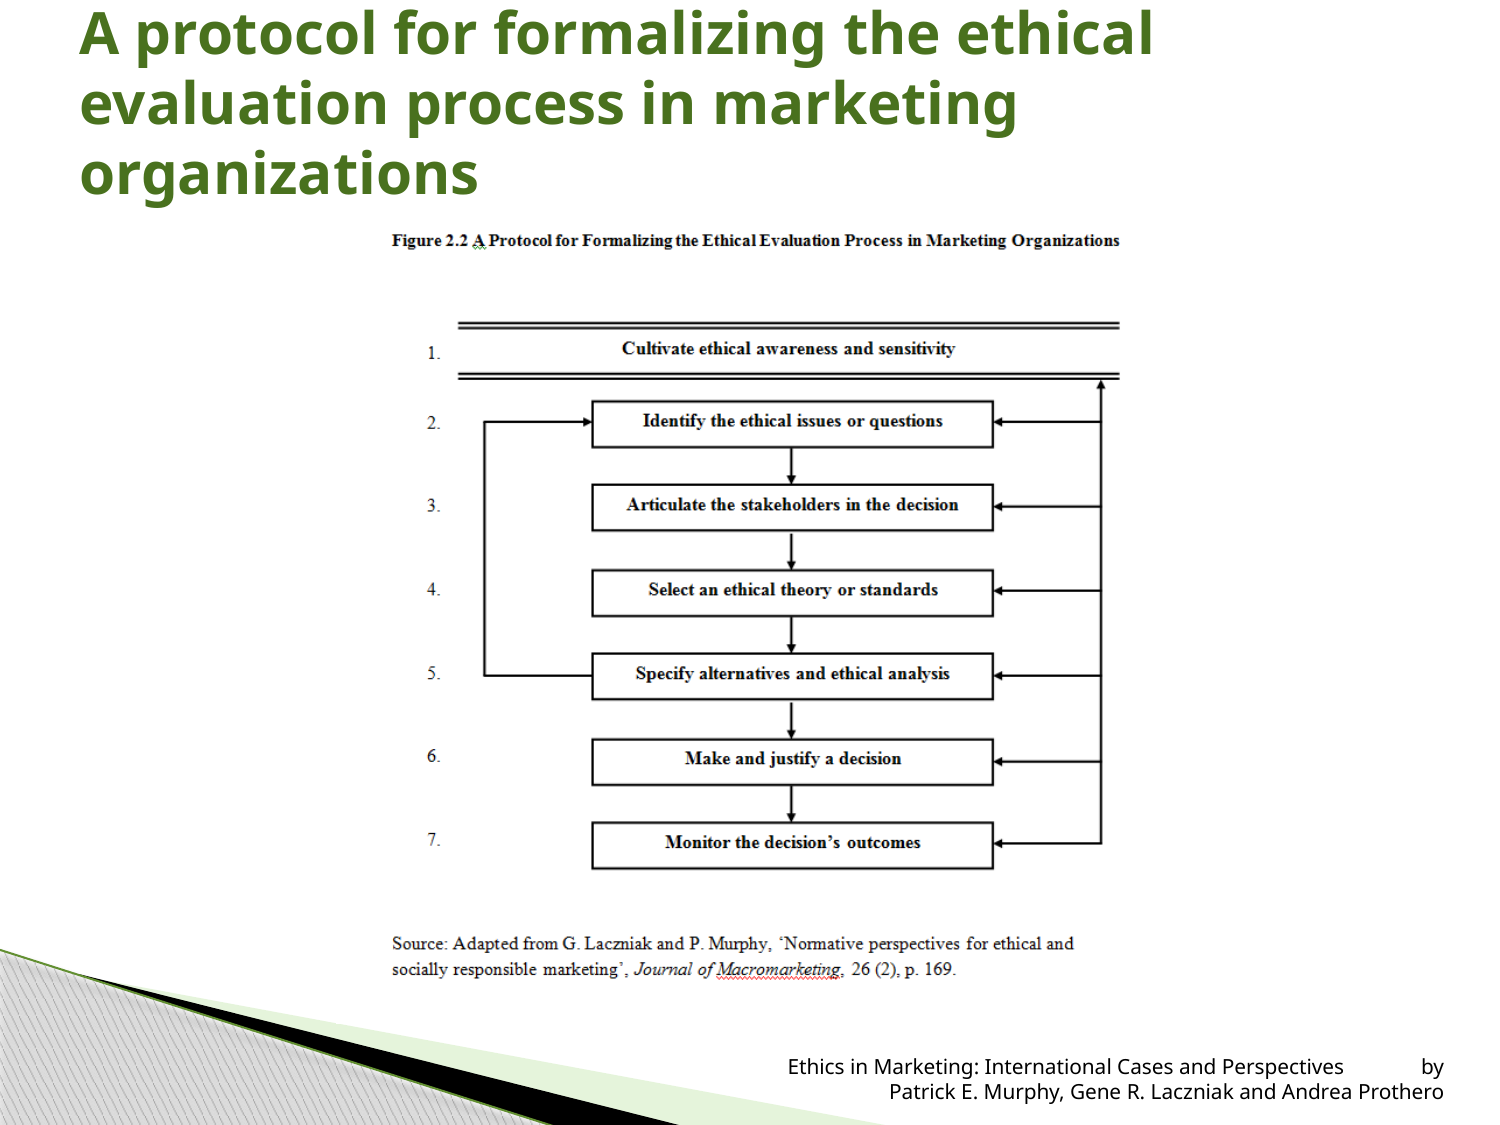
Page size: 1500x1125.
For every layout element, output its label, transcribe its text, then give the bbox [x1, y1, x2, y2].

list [336, 196, 1176, 1025]
footer Ethics in Marketing: International Cases and Perspectives by Patrick E. Murphy, Gene R. Laczniak and Andrea Prothero [718, 1051, 1459, 1112]
title A protocol for formalizing the ethical evaluation process in marketing organizations [64, 7, 1415, 195]
